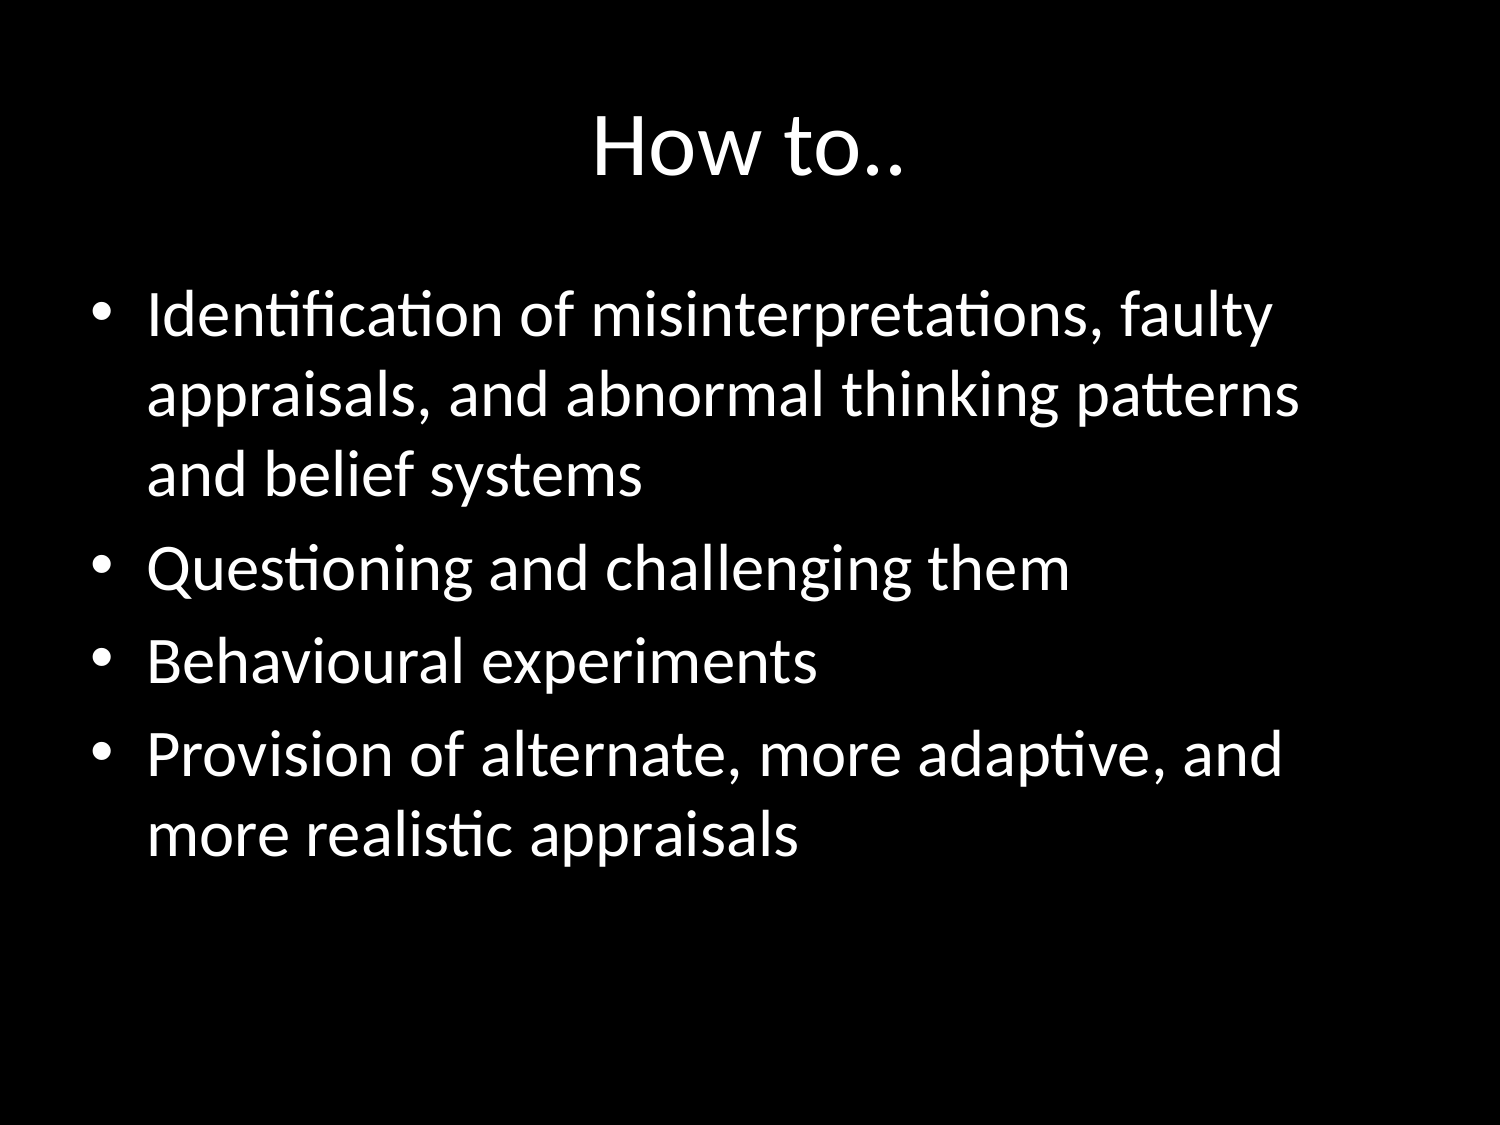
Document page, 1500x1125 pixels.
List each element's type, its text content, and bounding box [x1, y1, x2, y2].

title How to.. [75, 45, 1425, 233]
list Identification of misinterpretations, faulty appraisals, and abnormal thinking patterns and belief systems Questioning and challenging them Behavioural experiments Provision of alternate, more adaptive, and more realistic appraisals [75, 262, 1425, 1005]
